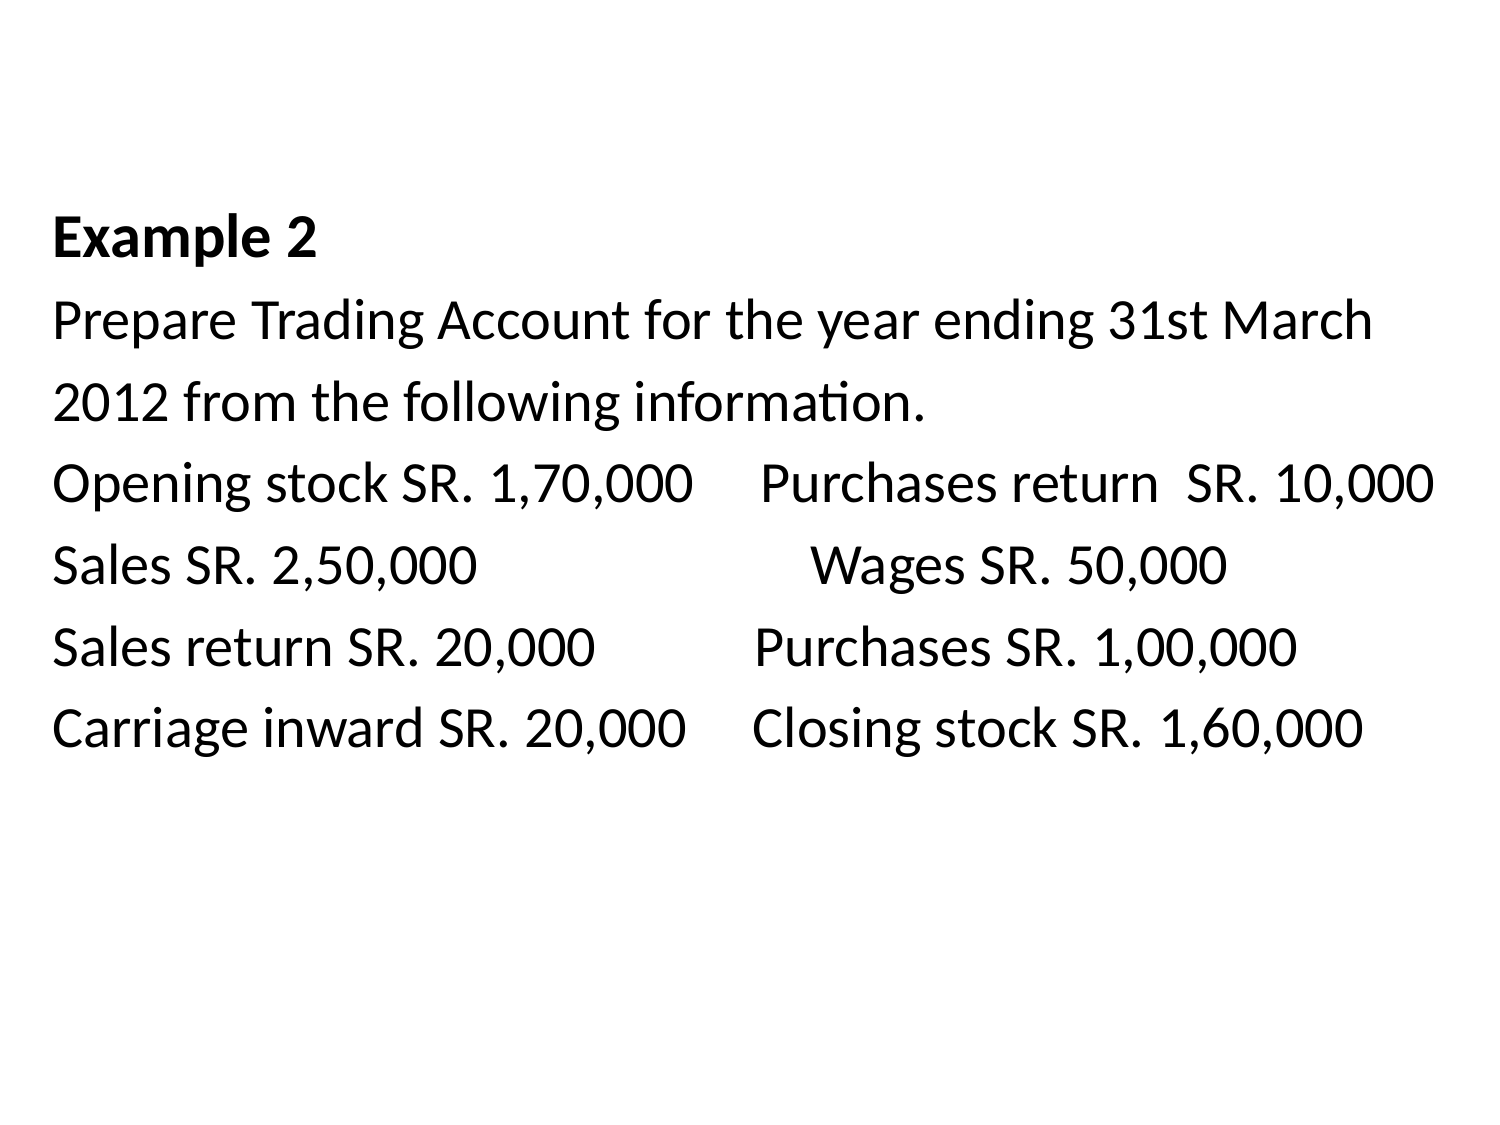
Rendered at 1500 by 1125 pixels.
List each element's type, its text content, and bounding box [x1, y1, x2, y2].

list Example 2 Prepare Trading Account for the year ending 31st March 2012 from the following information. Opening stock SR. 1,70,000 Purchases return SR. 10,000 Sales SR. 2,50,000 Wages SR. 50,000 Sales return SR. 20,000 Purchases SR. 1,00,000 Carriage inward SR. 20,000 Closing stock SR. 1,60,000 [37, 187, 1475, 1005]
